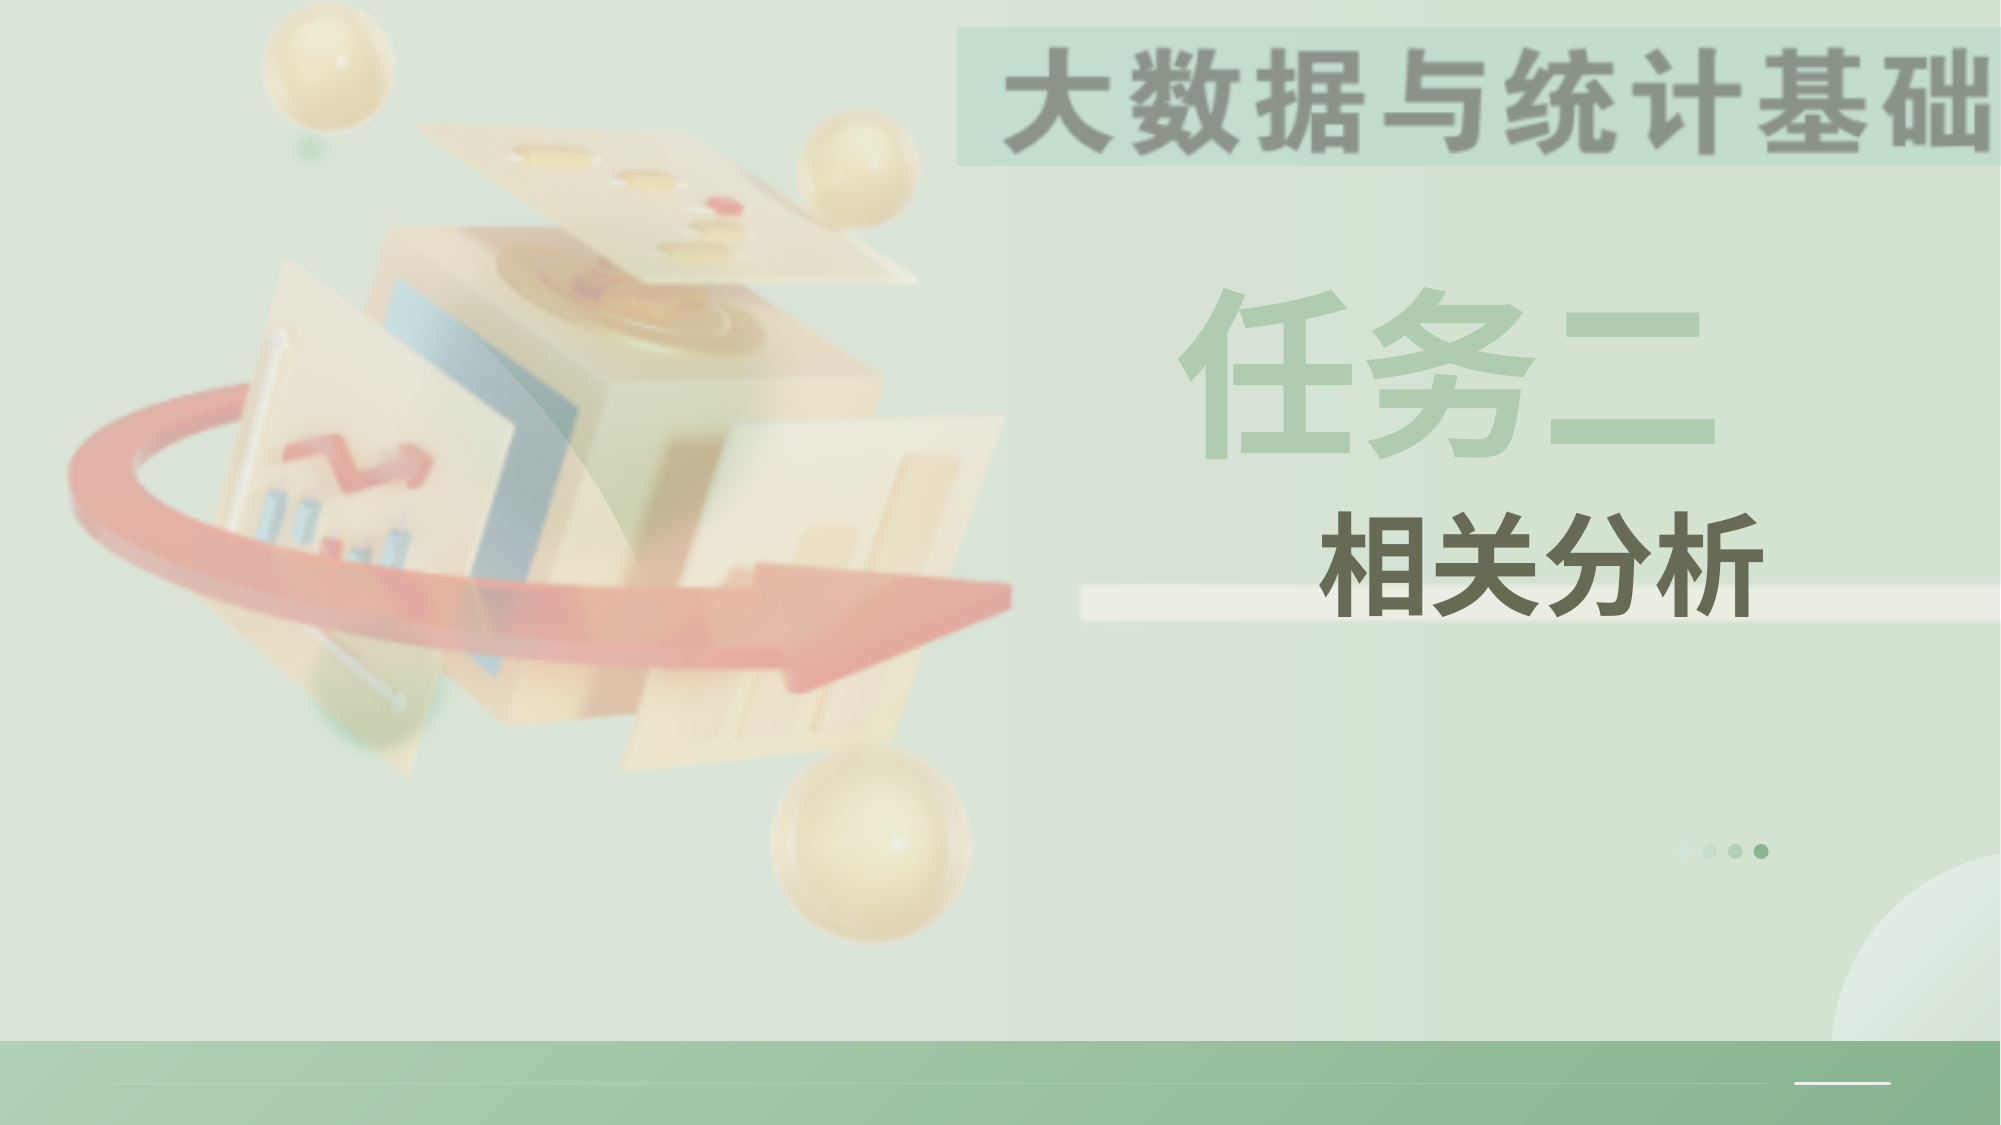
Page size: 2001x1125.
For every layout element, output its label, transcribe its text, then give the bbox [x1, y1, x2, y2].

list 任务二 [870, 182, 1767, 480]
title 相关分析 [800, 495, 1768, 678]
